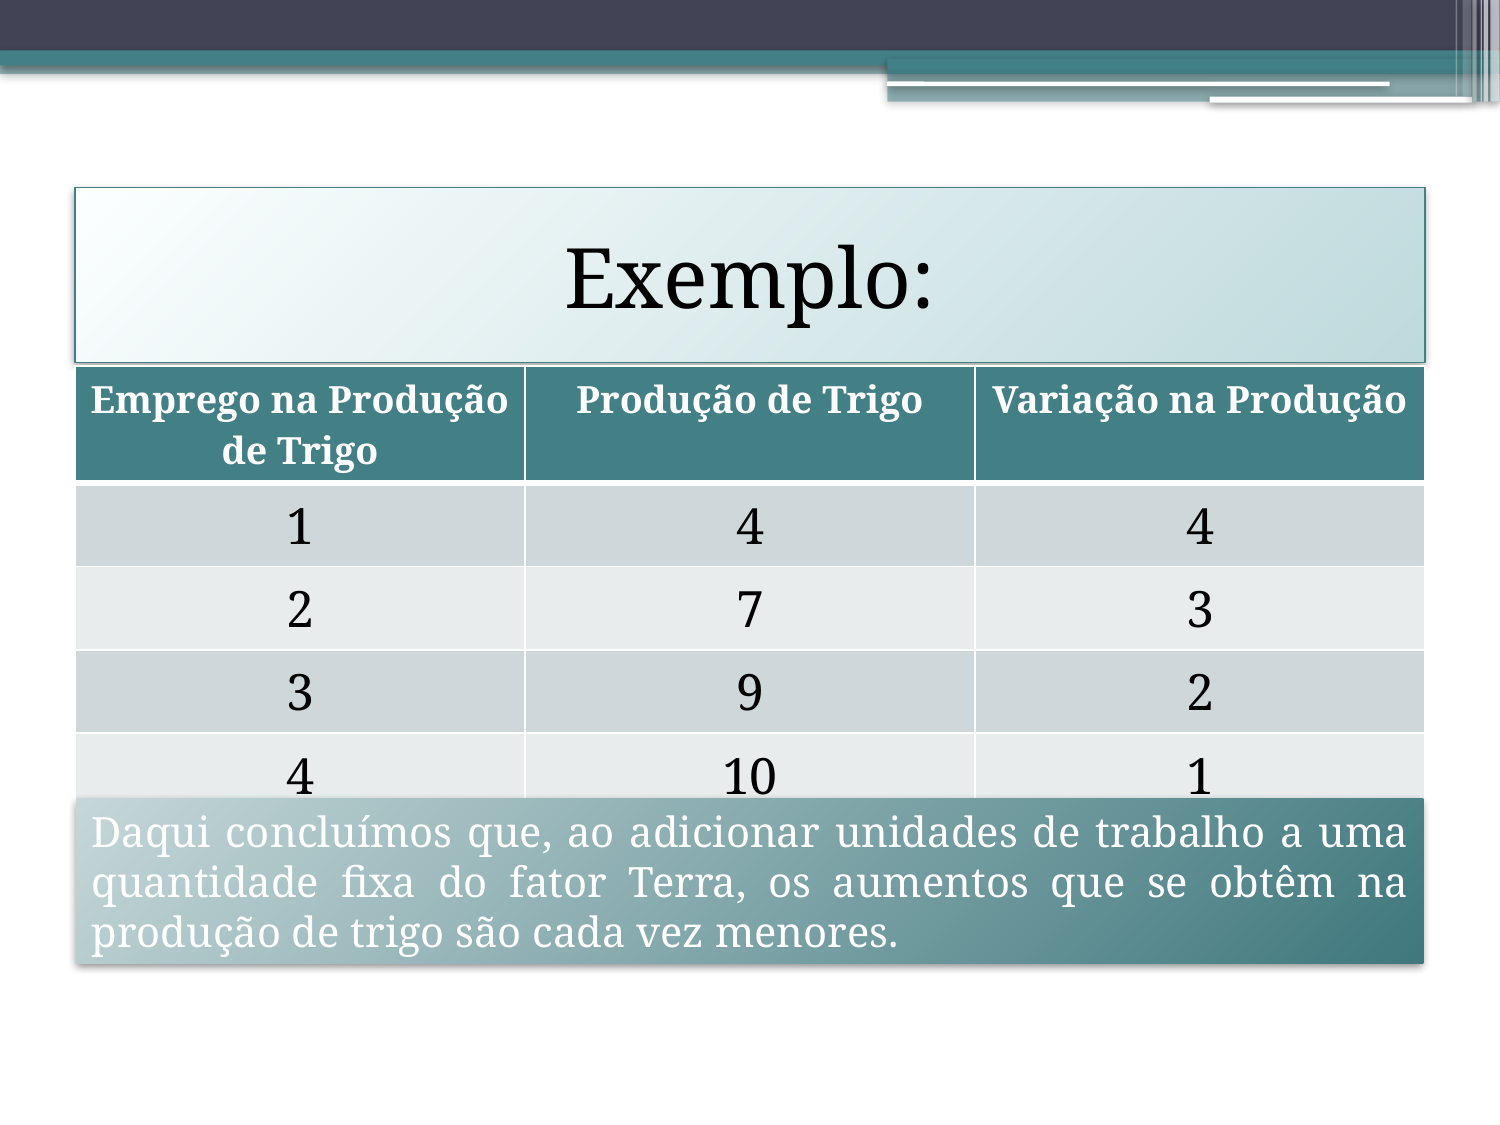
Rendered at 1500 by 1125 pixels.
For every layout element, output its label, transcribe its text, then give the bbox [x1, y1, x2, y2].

table_cell 10 [526, 734, 974, 796]
title Exemplo: [74, 187, 1426, 363]
table_cell 3 [976, 567, 1424, 649]
table_cell 9 [526, 651, 974, 732]
table_cell 4 [526, 486, 974, 566]
table_cell 7 [526, 567, 974, 649]
table_cell 4 [976, 486, 1424, 566]
table_cell 2 [76, 567, 524, 649]
table_header Variação na Produção [976, 367, 1424, 480]
text_box Daqui concluímos que, ao adicionar unidades de trabalho a uma quantidade fixa do fator Terra, os aumentos que se obtêm na produção de trigo são cada vez menores. [76, 798, 1424, 964]
table_cell 3 [76, 651, 524, 732]
table_cell 4 [76, 734, 524, 797]
table_header Produção de Trigo [526, 367, 974, 480]
table_cell 2 [976, 651, 1424, 732]
table_cell 1 [976, 734, 1424, 797]
table_header Emprego na Produção de Trigo [76, 367, 524, 480]
table_cell 1 [76, 486, 524, 566]
